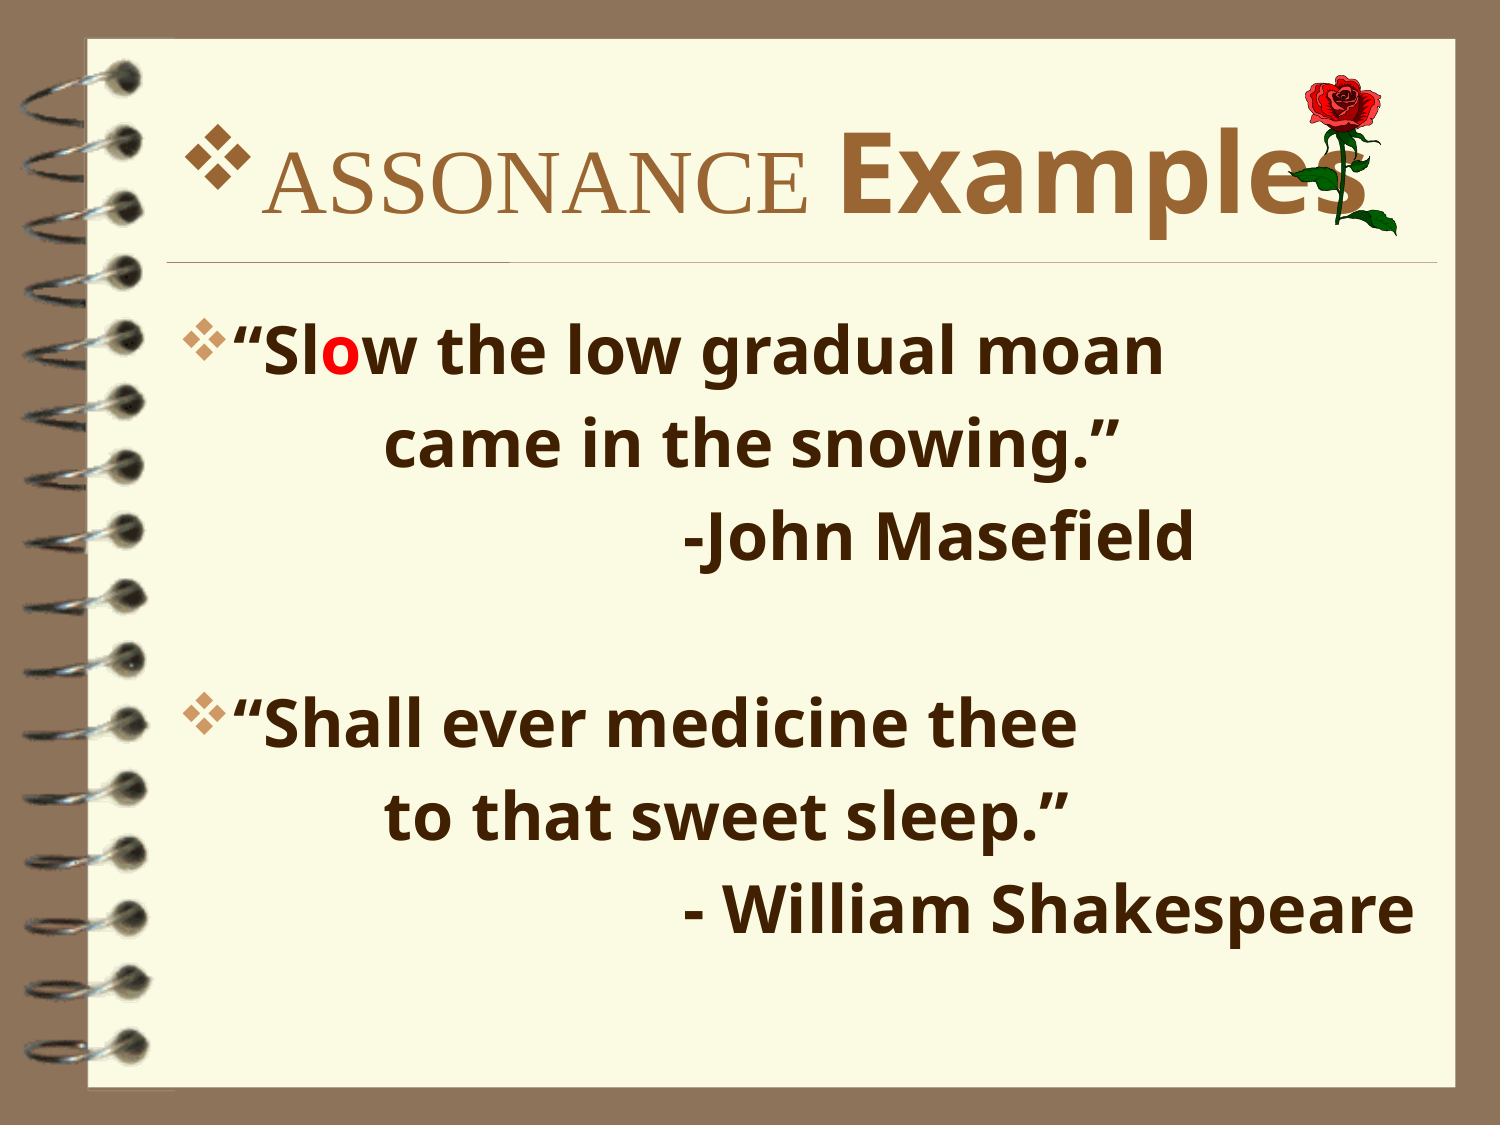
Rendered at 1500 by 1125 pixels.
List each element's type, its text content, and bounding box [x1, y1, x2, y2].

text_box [1287, 74, 1398, 237]
list “Slow the low gradual moan came in the snowing.” -John Masefield “Shall ever medicine thee to that sweet sleep.” - William Shakespeare [162, 299, 1438, 1013]
picture [0, 0, 175, 1125]
title ASSONANCE Examples [162, 74, 1438, 263]
